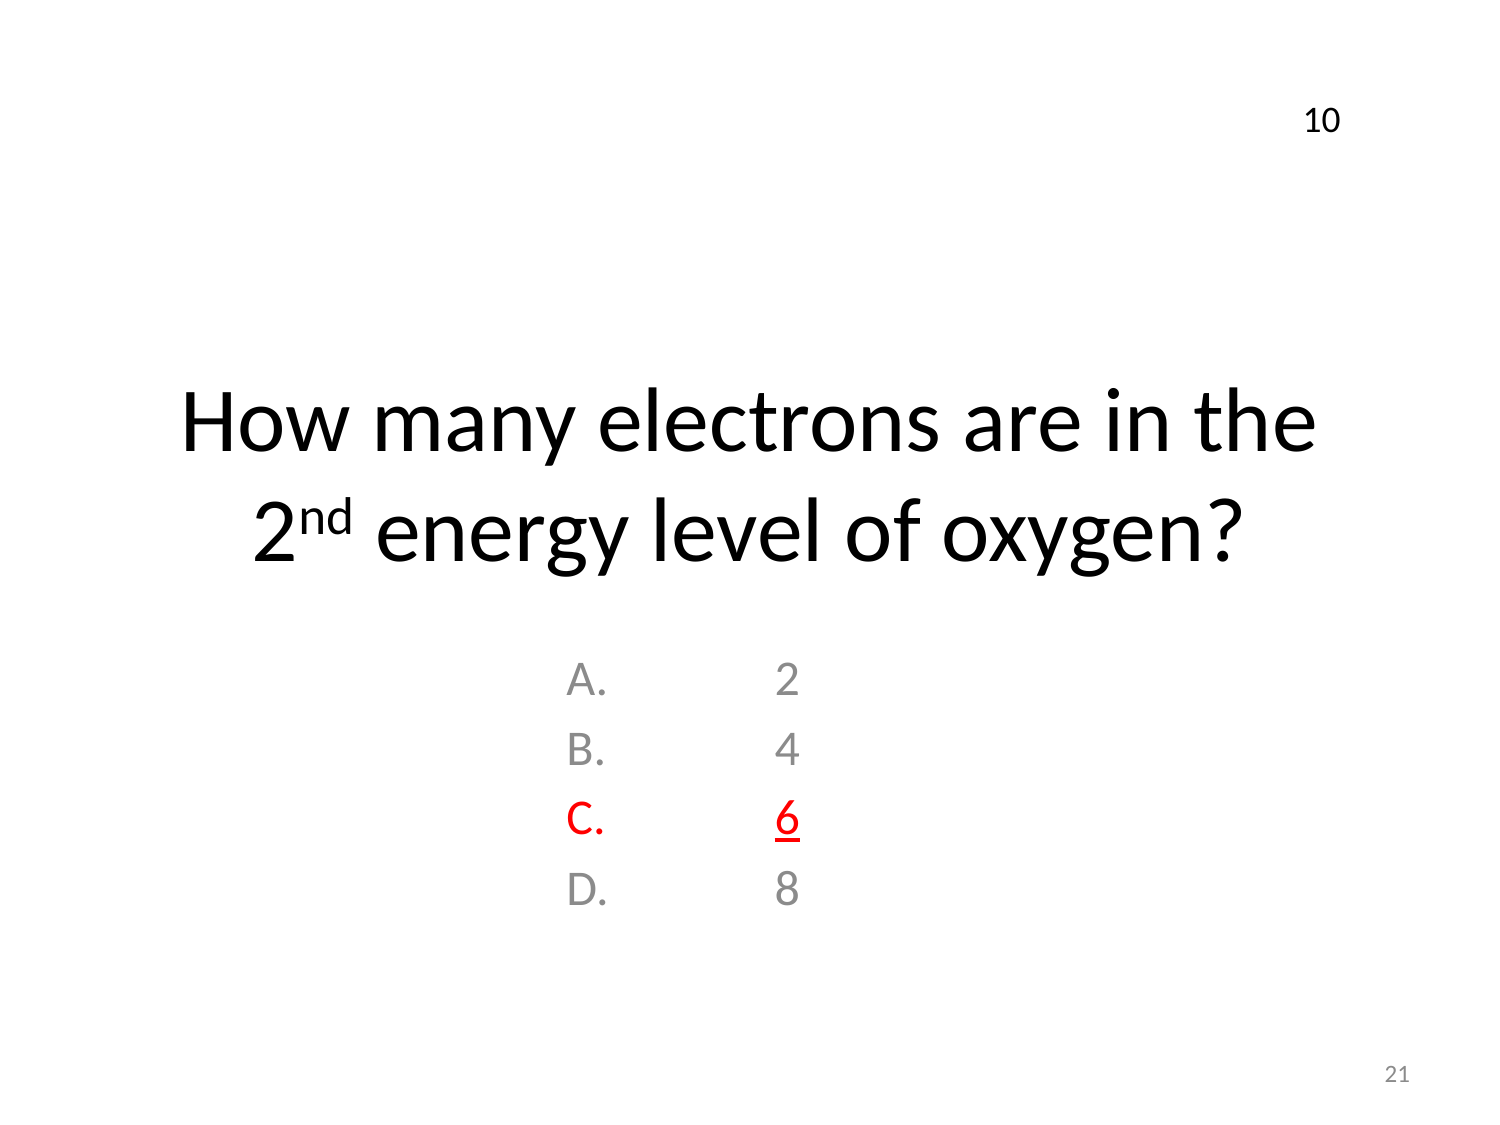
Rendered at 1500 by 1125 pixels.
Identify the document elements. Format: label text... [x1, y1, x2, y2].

slide_number 21 [1074, 1042, 1425, 1103]
subtitle 2 4 6 8 [225, 637, 1275, 925]
text_box 10 [1287, 87, 1356, 148]
title How many electrons are in the 2nd energy level of oxygen? [112, 349, 1388, 591]
